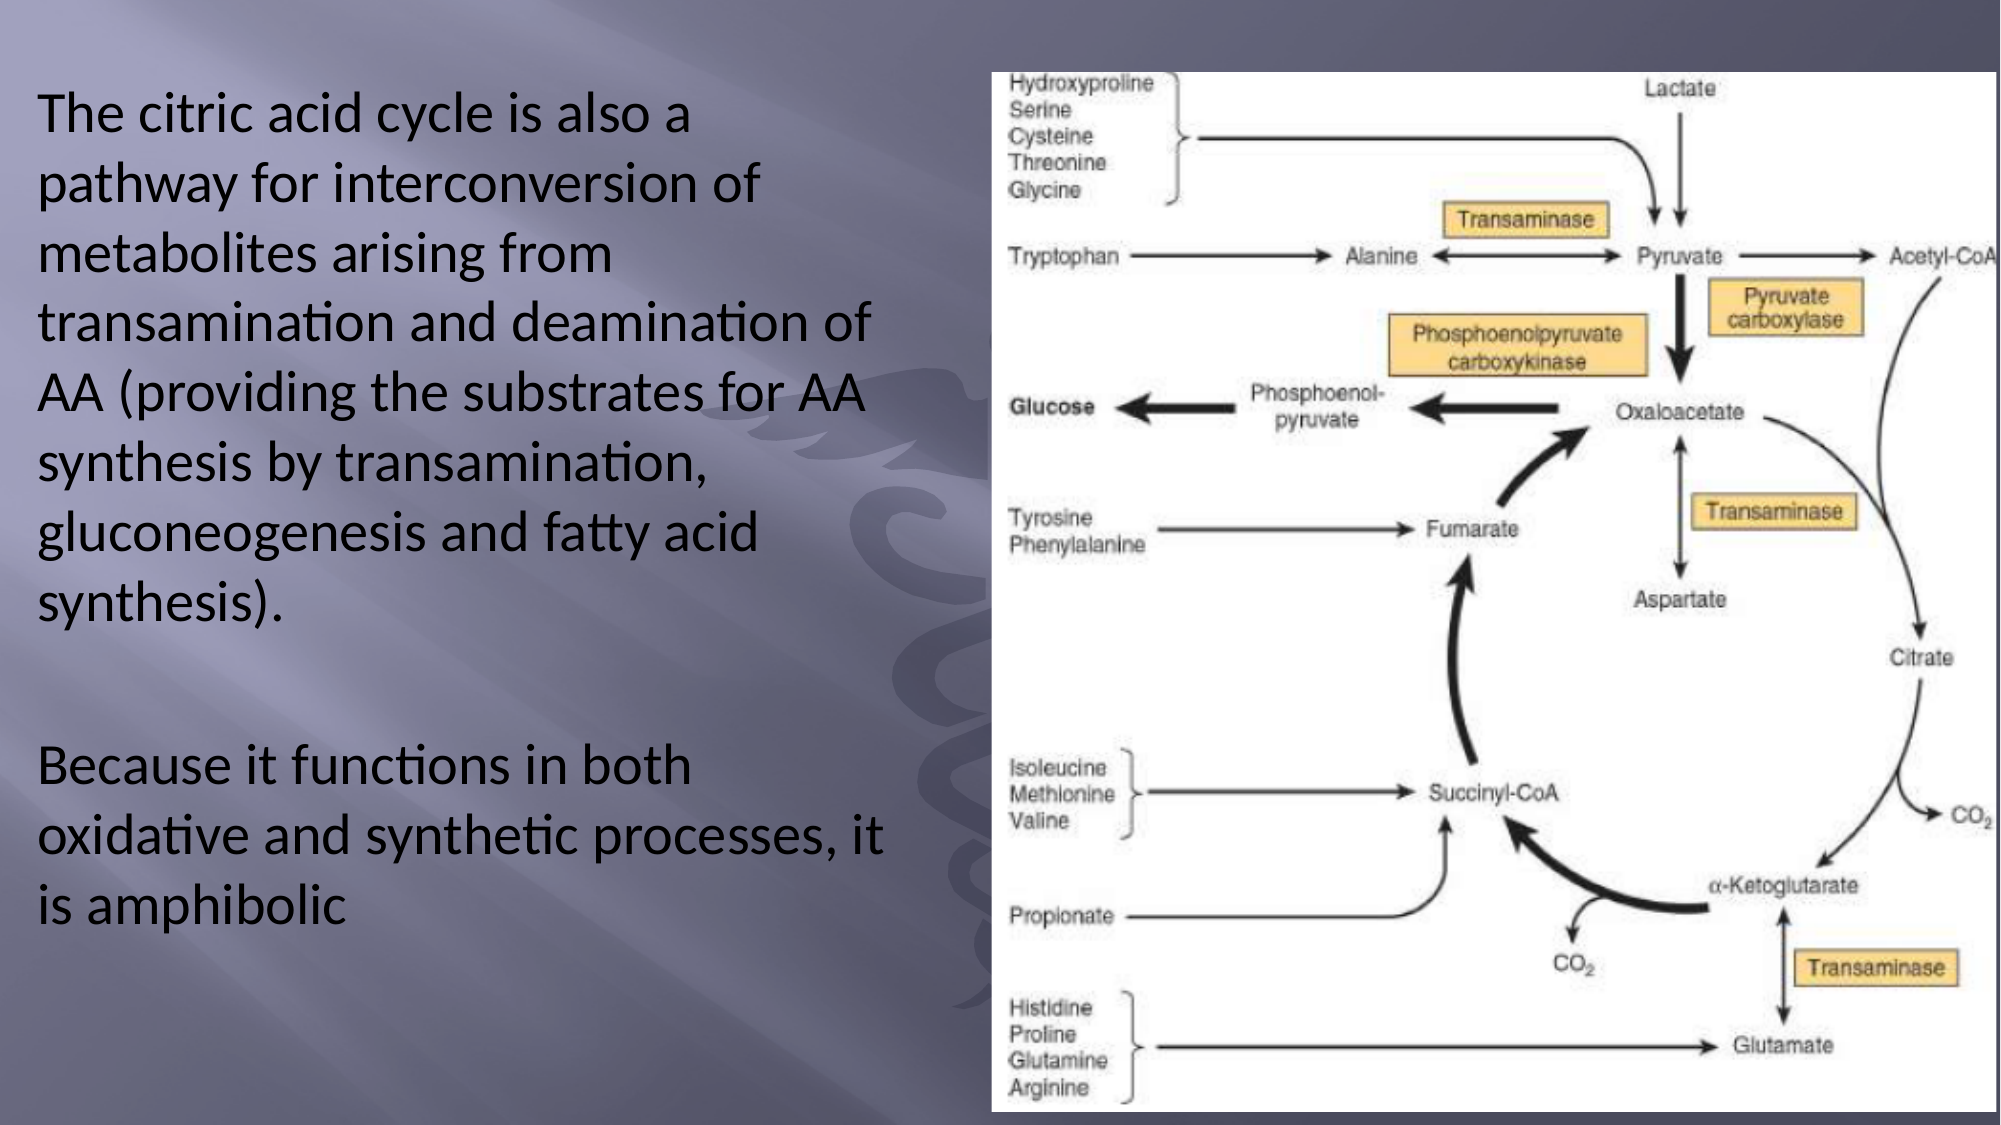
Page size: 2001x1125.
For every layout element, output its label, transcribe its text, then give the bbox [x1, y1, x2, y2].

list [991, 72, 1997, 1112]
list The citric acid cycle is also a pathway for interconversion of metabolites arising from transamination and deamination of AA (providing the substrates for AA synthesis by transamination, gluconeogenesis and fatty acid synthesis). Because it functions in both oxidative and synthetic processes, it is amphibolic [0, 66, 910, 1106]
